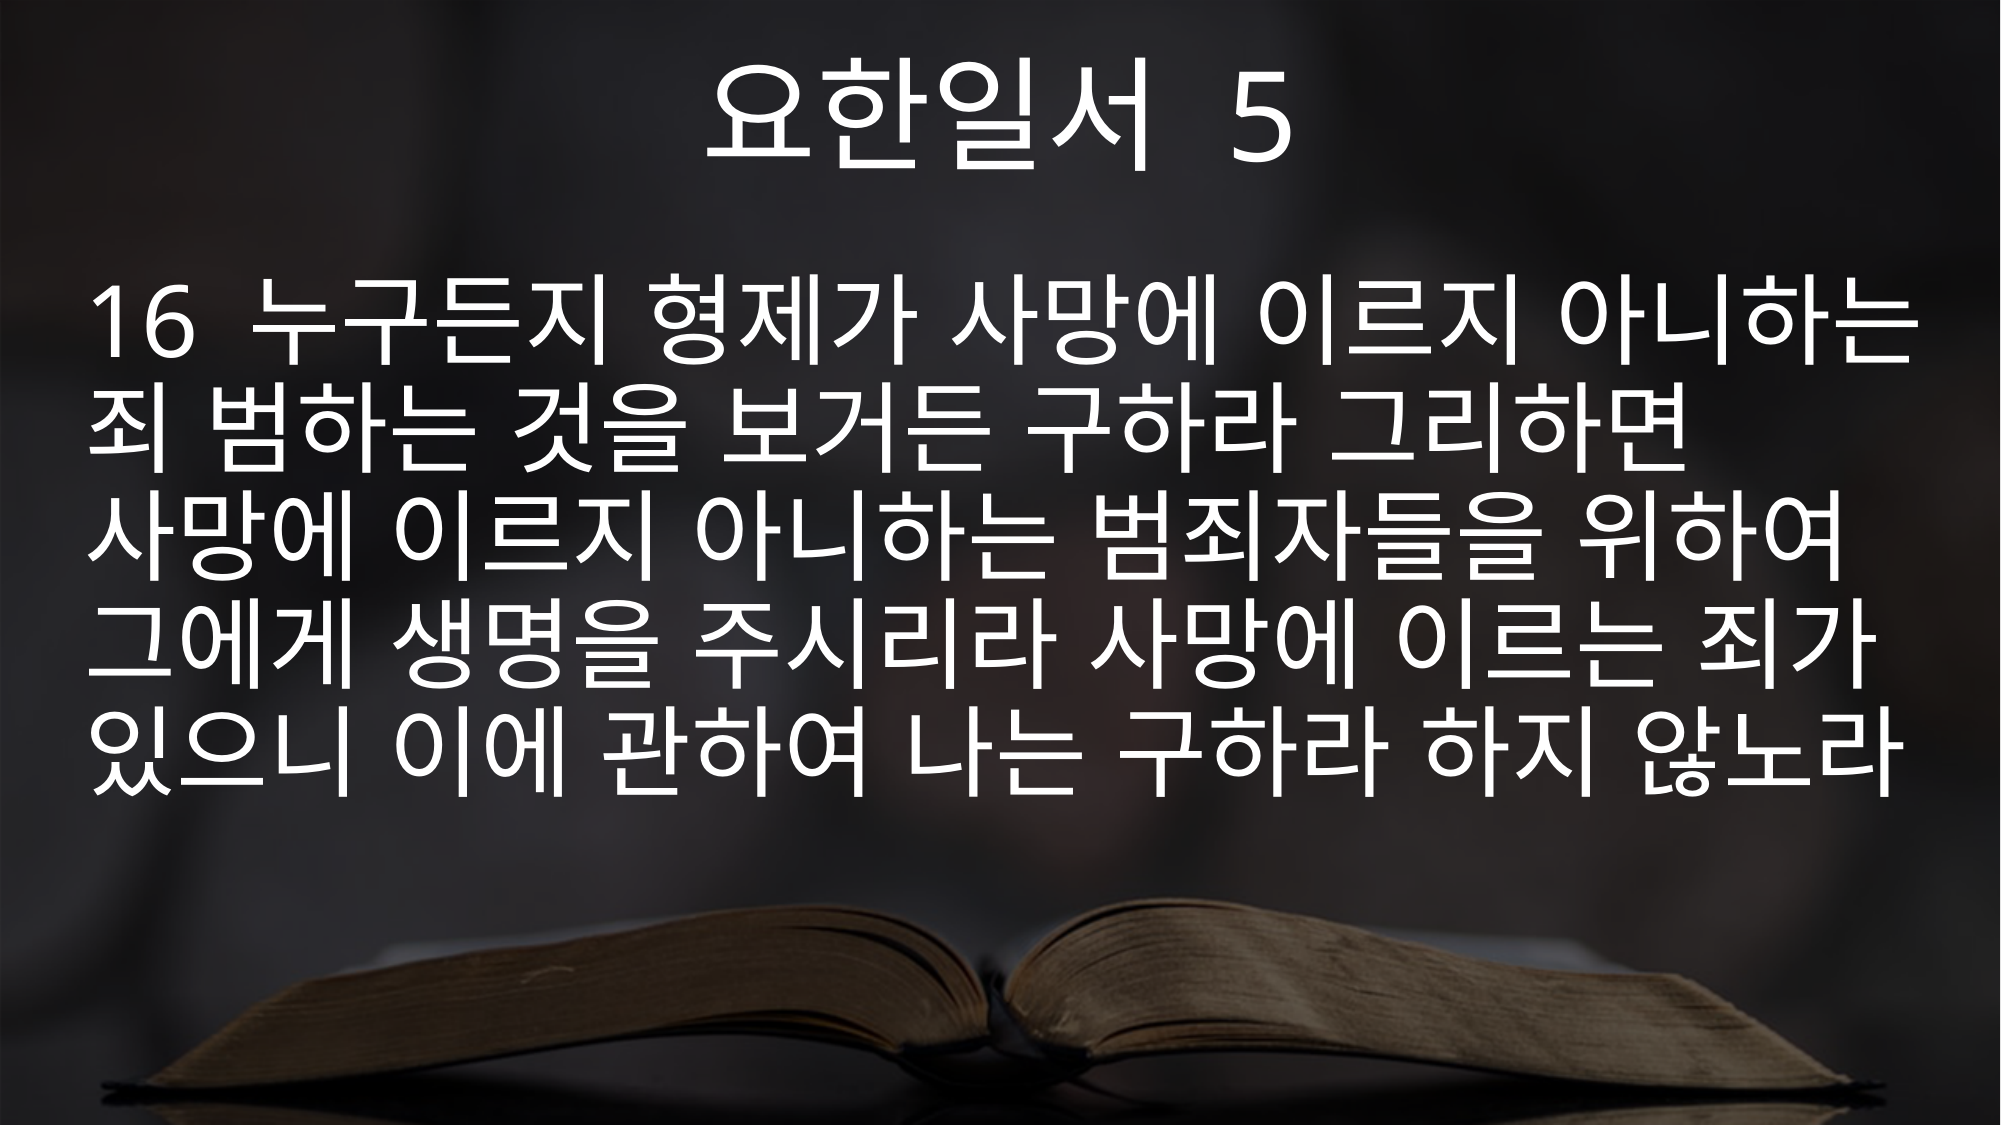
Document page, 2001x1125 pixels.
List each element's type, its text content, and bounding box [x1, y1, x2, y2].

footer 요한일서 5 [0, 32, 2000, 192]
picture [0, 0, 2001, 1125]
list 16 누구든지 형제가 사망에 이르지 아니하는 죄 범하는 것을 보거든 구하라 그리하면 사망에 이르지 아니하는 범죄자들을 위하여 그에게 생명을 주시리라 사망에 이르는 죄가 있으니 이에 관하여 나는 구하라 하지 않노라 [69, 263, 1953, 423]
